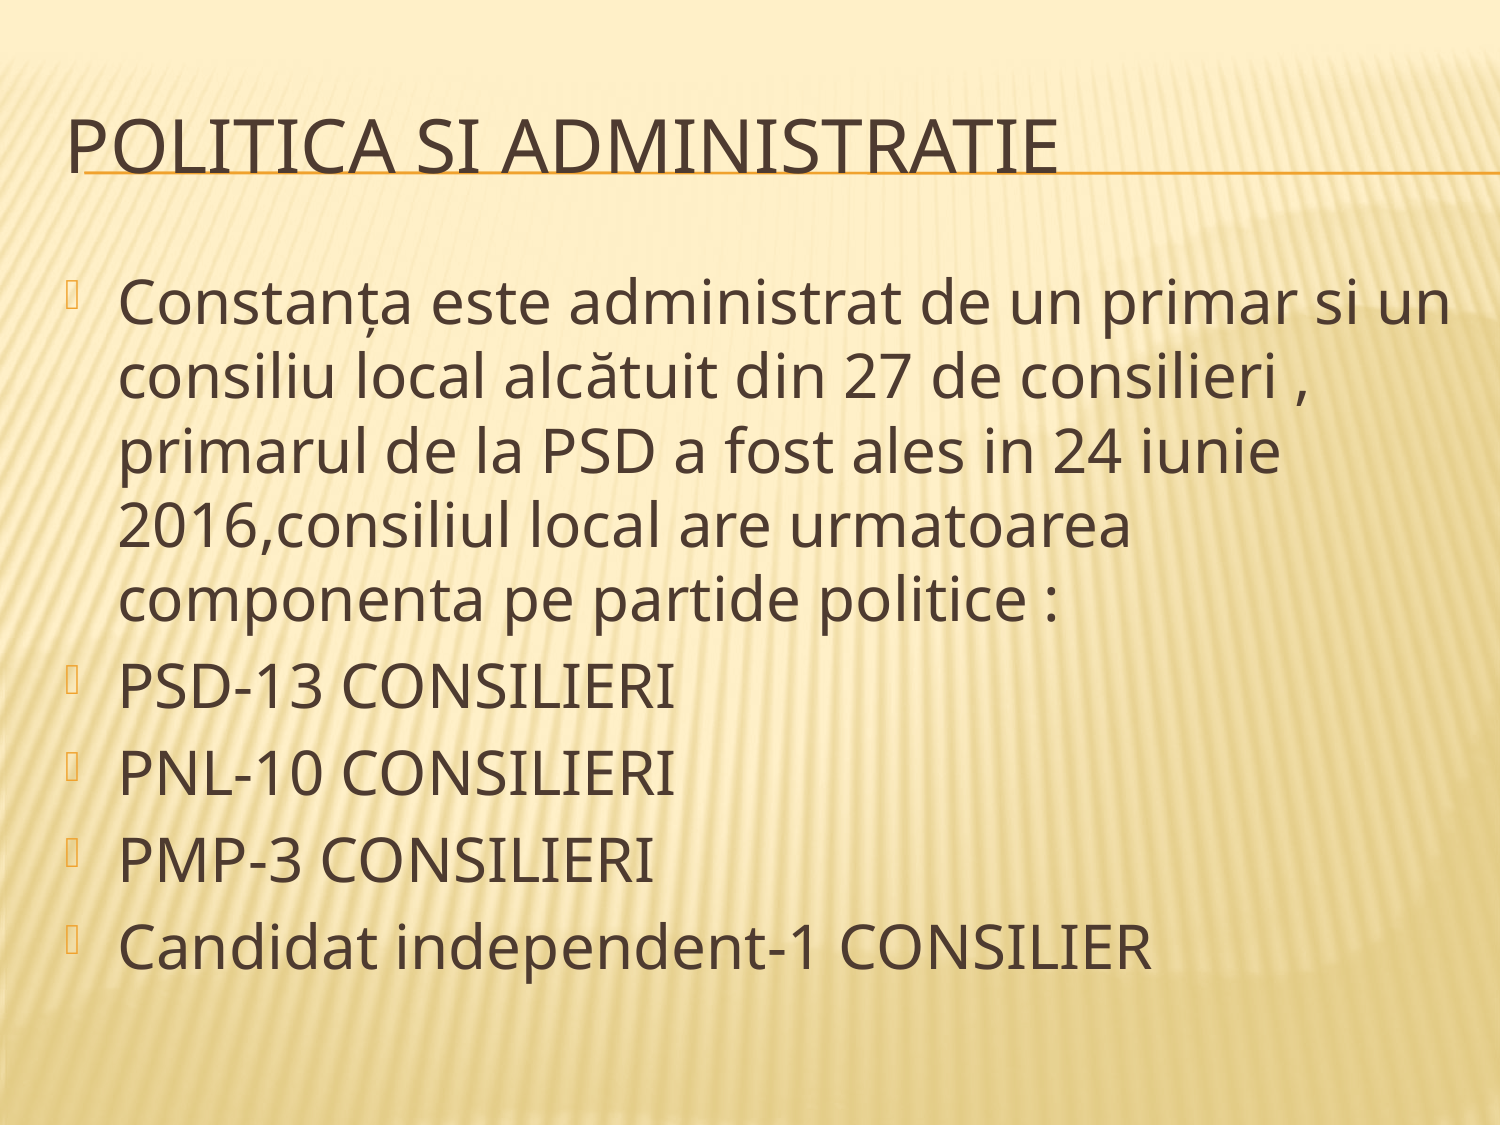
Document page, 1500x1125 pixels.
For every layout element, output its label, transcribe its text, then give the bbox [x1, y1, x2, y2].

title POLITICA SI ADMINISTRATIE [50, 75, 1475, 213]
list Constanța este administrat de un primar si un consiliu local alcătuit din 27 de consilieri , primarul de la PSD a fost ales in 24 iunie 2016,consiliul local are urmatoarea componenta pe partide politice : PSD-13 CONSILIERI PNL-10 CONSILIERI PMP-3 CONSILIERI Candidat independent-1 CONSILIER [50, 254, 1475, 998]
